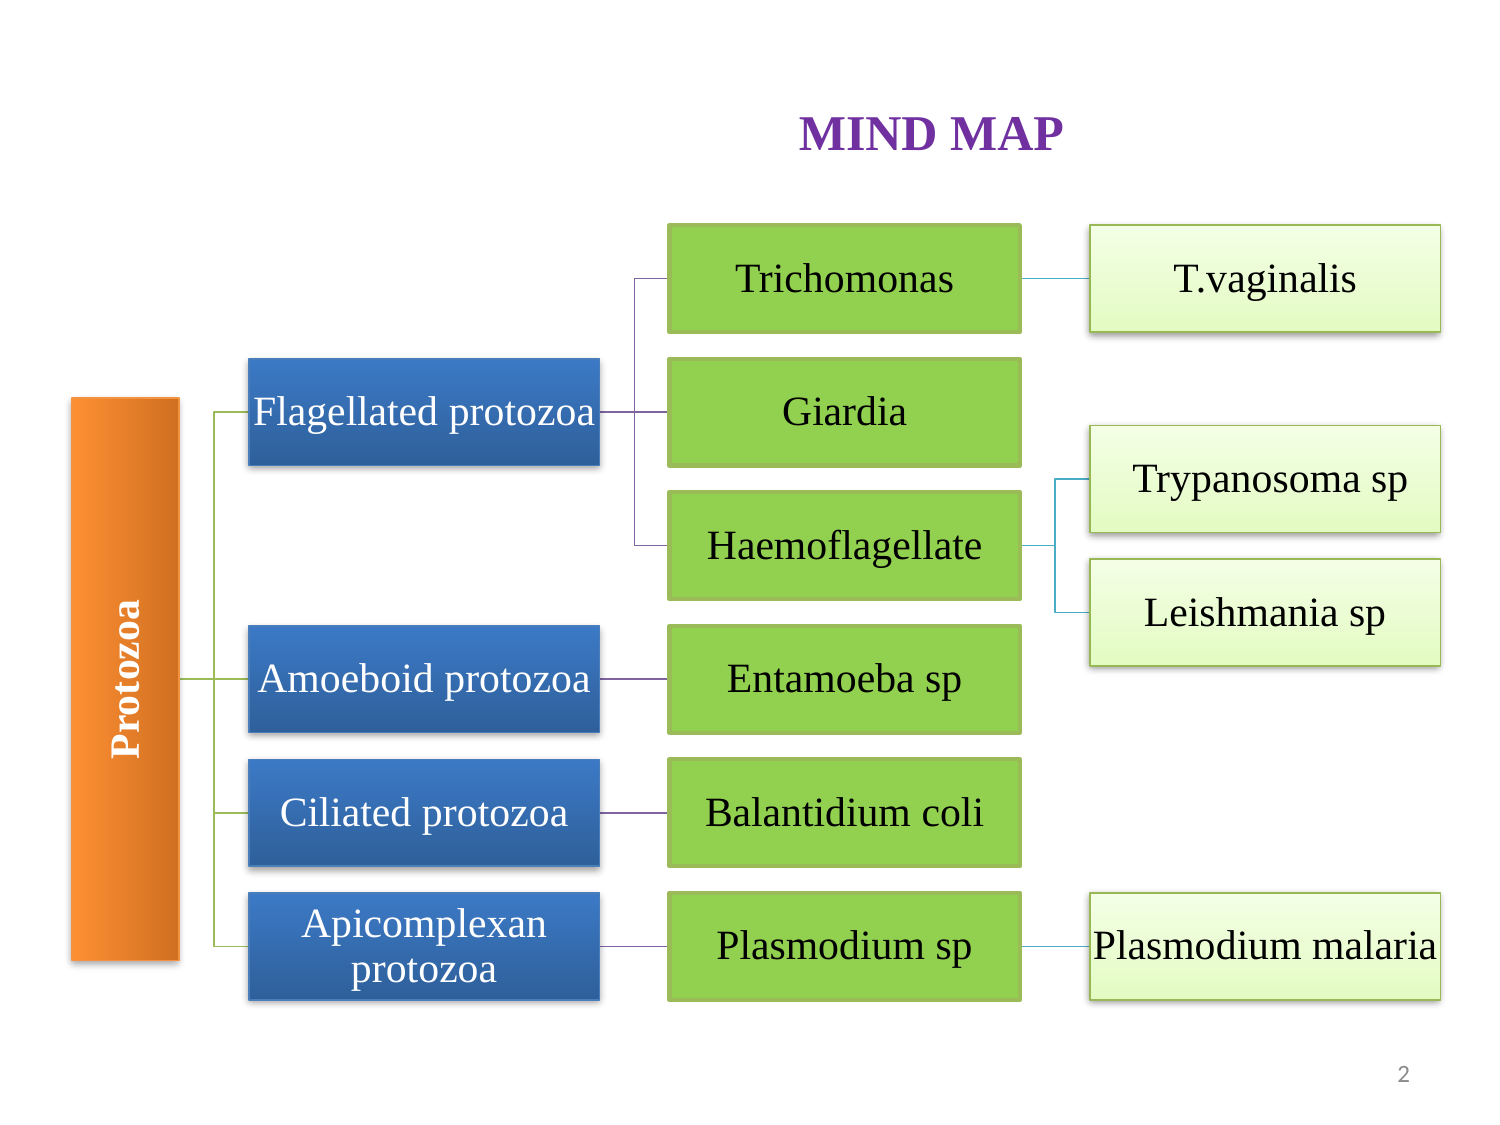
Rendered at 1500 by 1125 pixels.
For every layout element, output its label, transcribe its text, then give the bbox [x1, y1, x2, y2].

title Mind Map [725, 29, 1138, 223]
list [24, 224, 1488, 1001]
slide_number 2 [1074, 1042, 1425, 1103]
